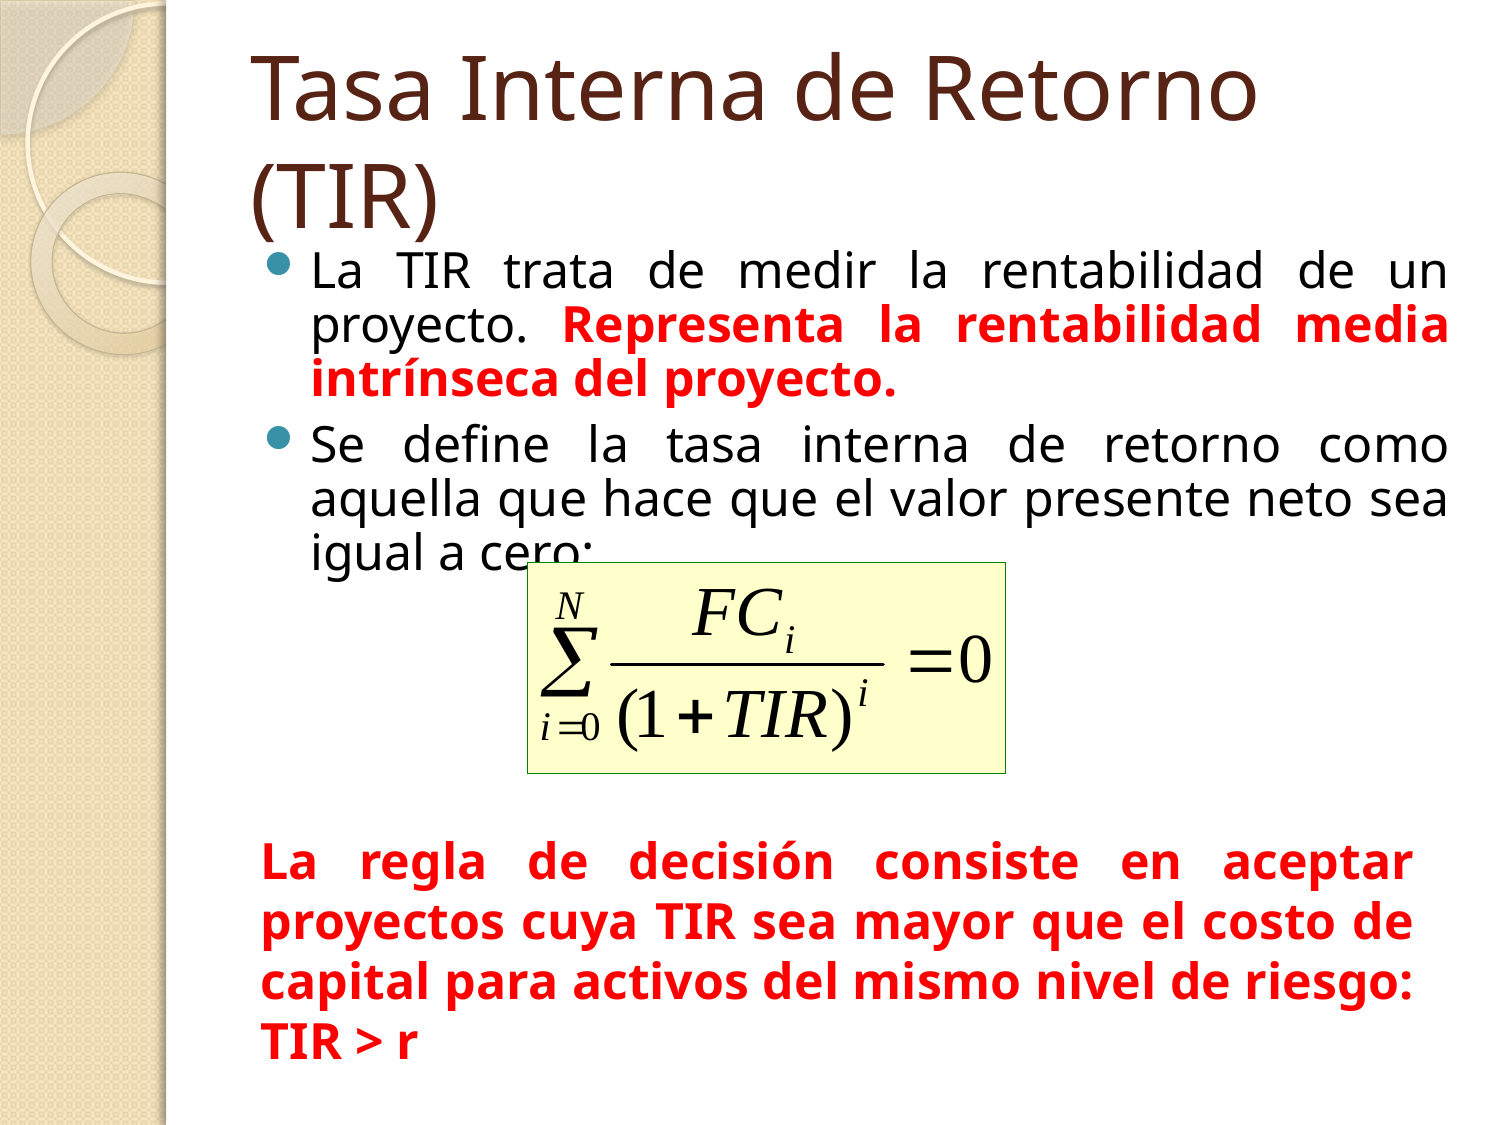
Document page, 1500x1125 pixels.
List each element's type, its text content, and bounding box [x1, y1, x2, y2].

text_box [527, 562, 1006, 774]
text_box La regla de decisión consiste en aceptar proyectos cuya TIR sea mayor que el costo de capital para activos del mismo nivel de riesgo: TIR > r [246, 821, 1430, 1122]
title Tasa Interna de Retorno (TIR) [235, 45, 1466, 233]
list La TIR trata de medir la rentabilidad de un proyecto. Representa la rentabilidad media intrínseca del proyecto. Se define la tasa interna de retorno como aquella que hace que el valor presente neto sea igual a cero: [235, 237, 1466, 551]
